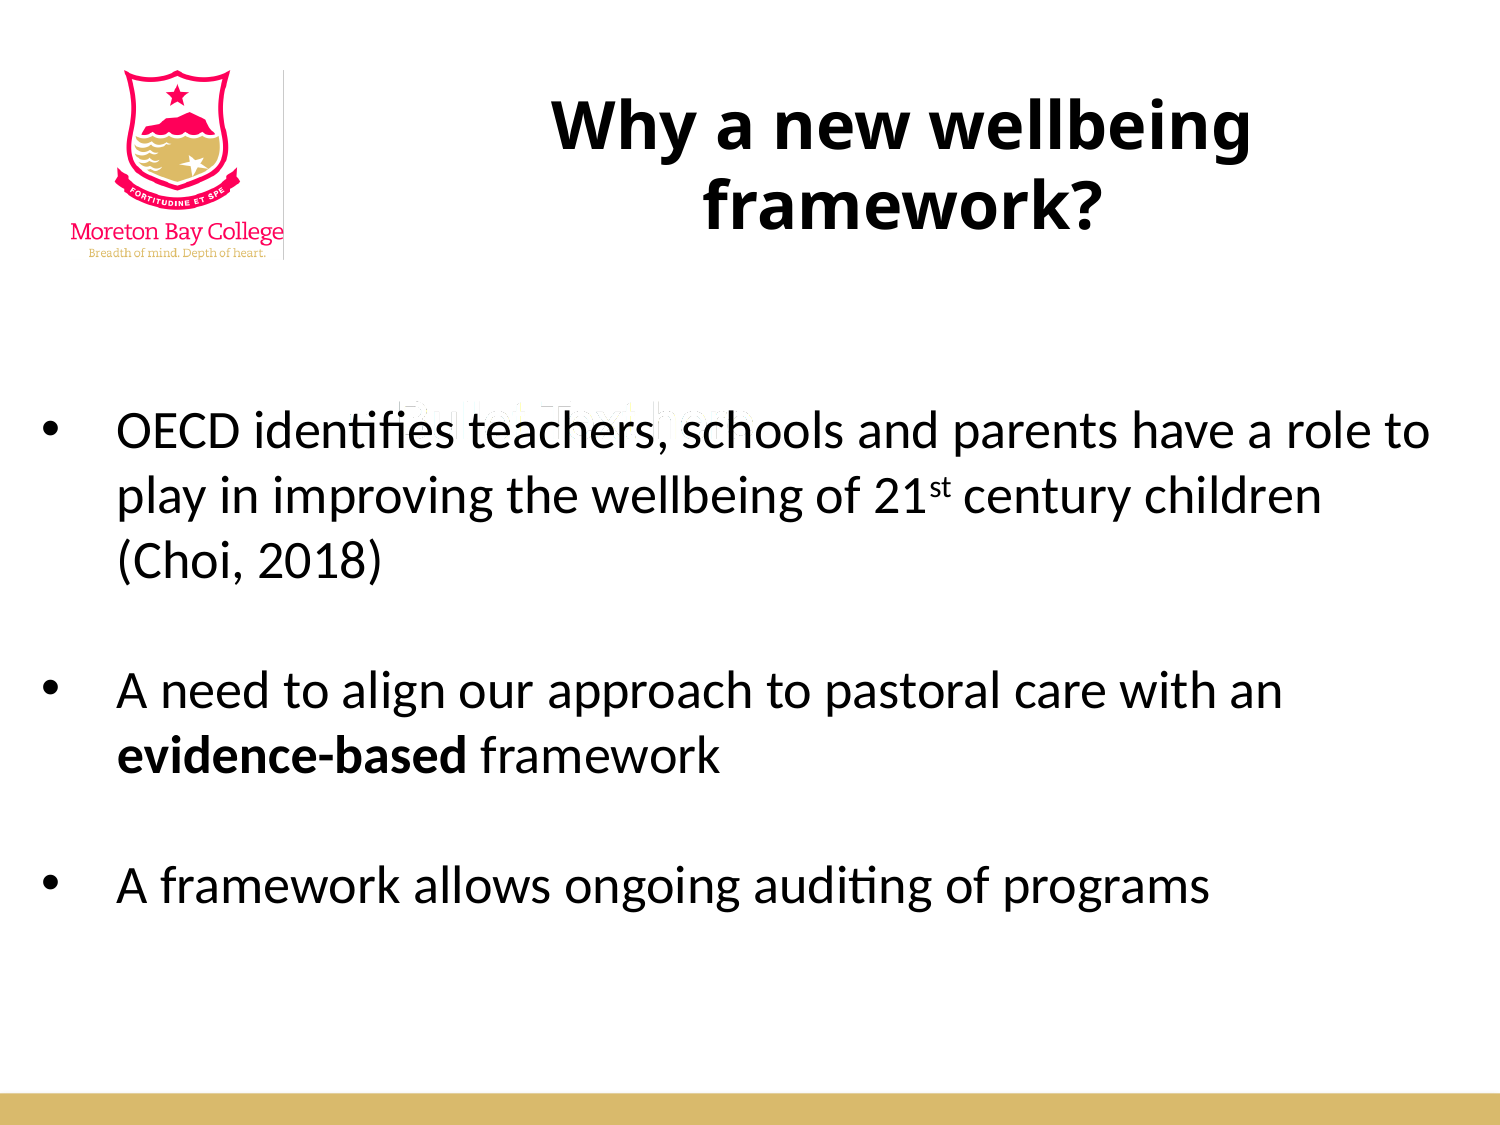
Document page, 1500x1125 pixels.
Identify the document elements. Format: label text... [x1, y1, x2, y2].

title Why a new wellbeing framework? [339, 63, 1467, 251]
text_box OECD identifies teachers, schools and parents have a role to play in improving the wellbeing of 21st century children (Choi, 2018) A need to align our approach to pastoral care with an evidence-based framework A framework allows ongoing auditing of programs [27, 322, 1467, 982]
picture [0, 0, 1500, 1093]
